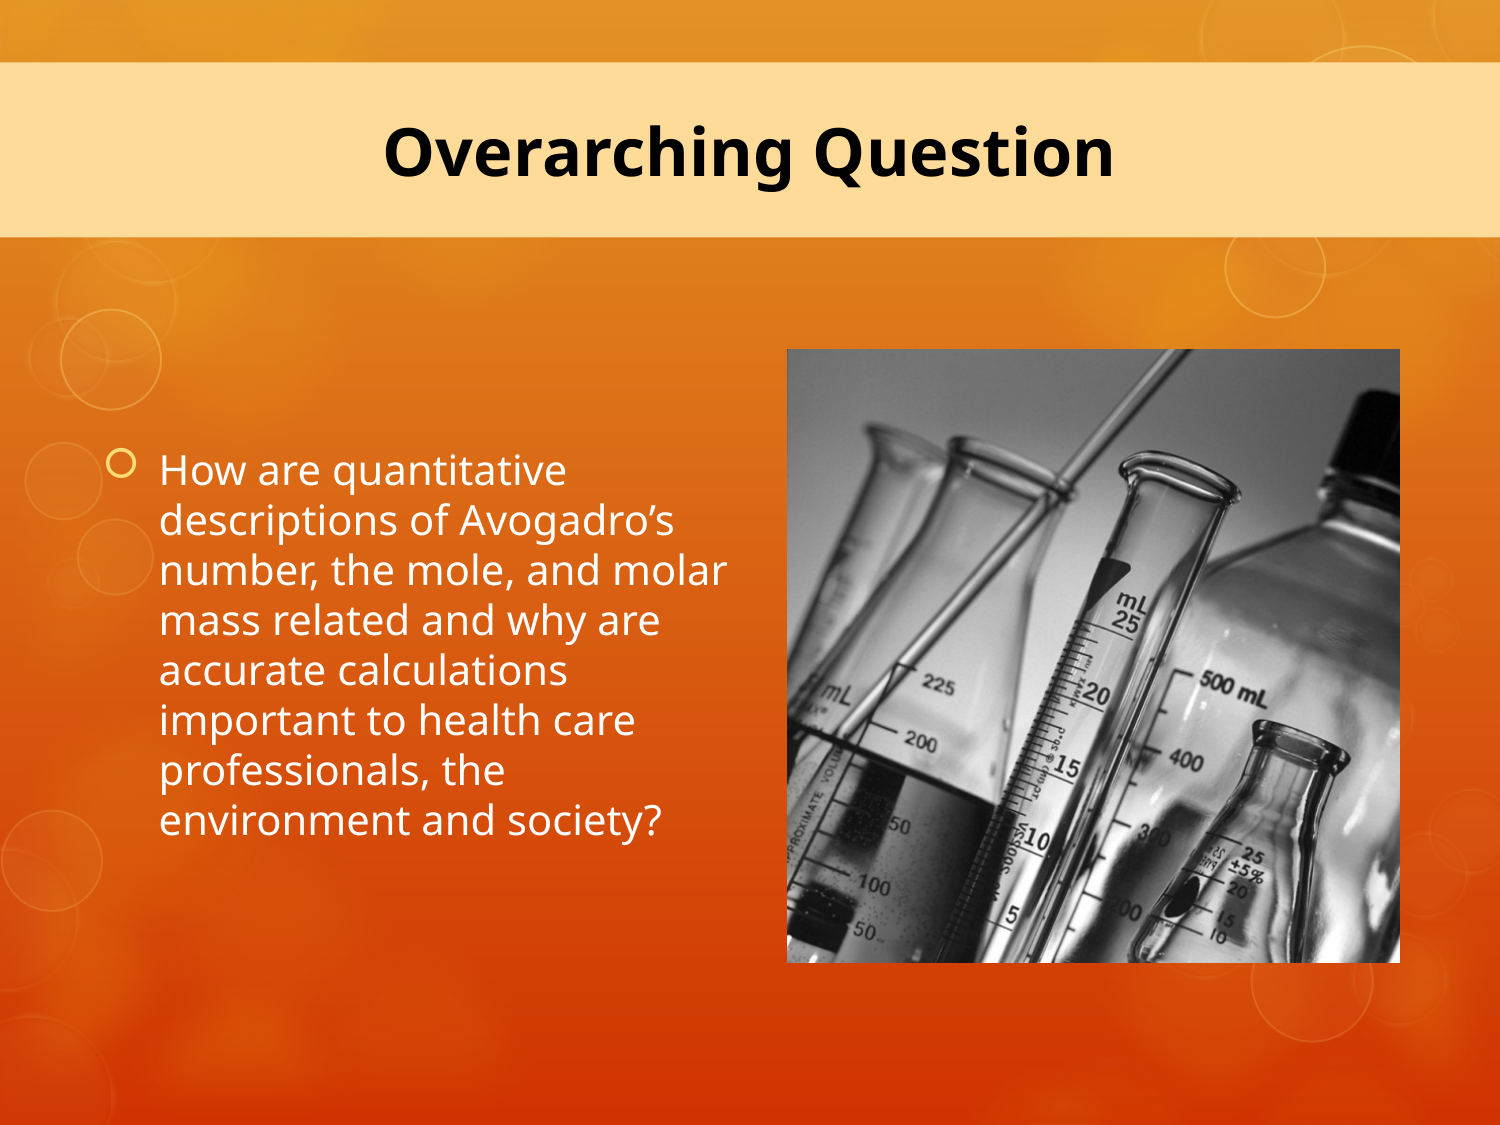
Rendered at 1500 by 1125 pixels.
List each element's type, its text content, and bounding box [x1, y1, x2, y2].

text_box Overarching Question [0, 62, 1500, 238]
list How are quantitative descriptions of Avogadro’s number, the mole, and molar mass related and why are accurate calculations important to health care professionals, the environment and society? [87, 287, 750, 1000]
picture [786, 349, 1401, 963]
